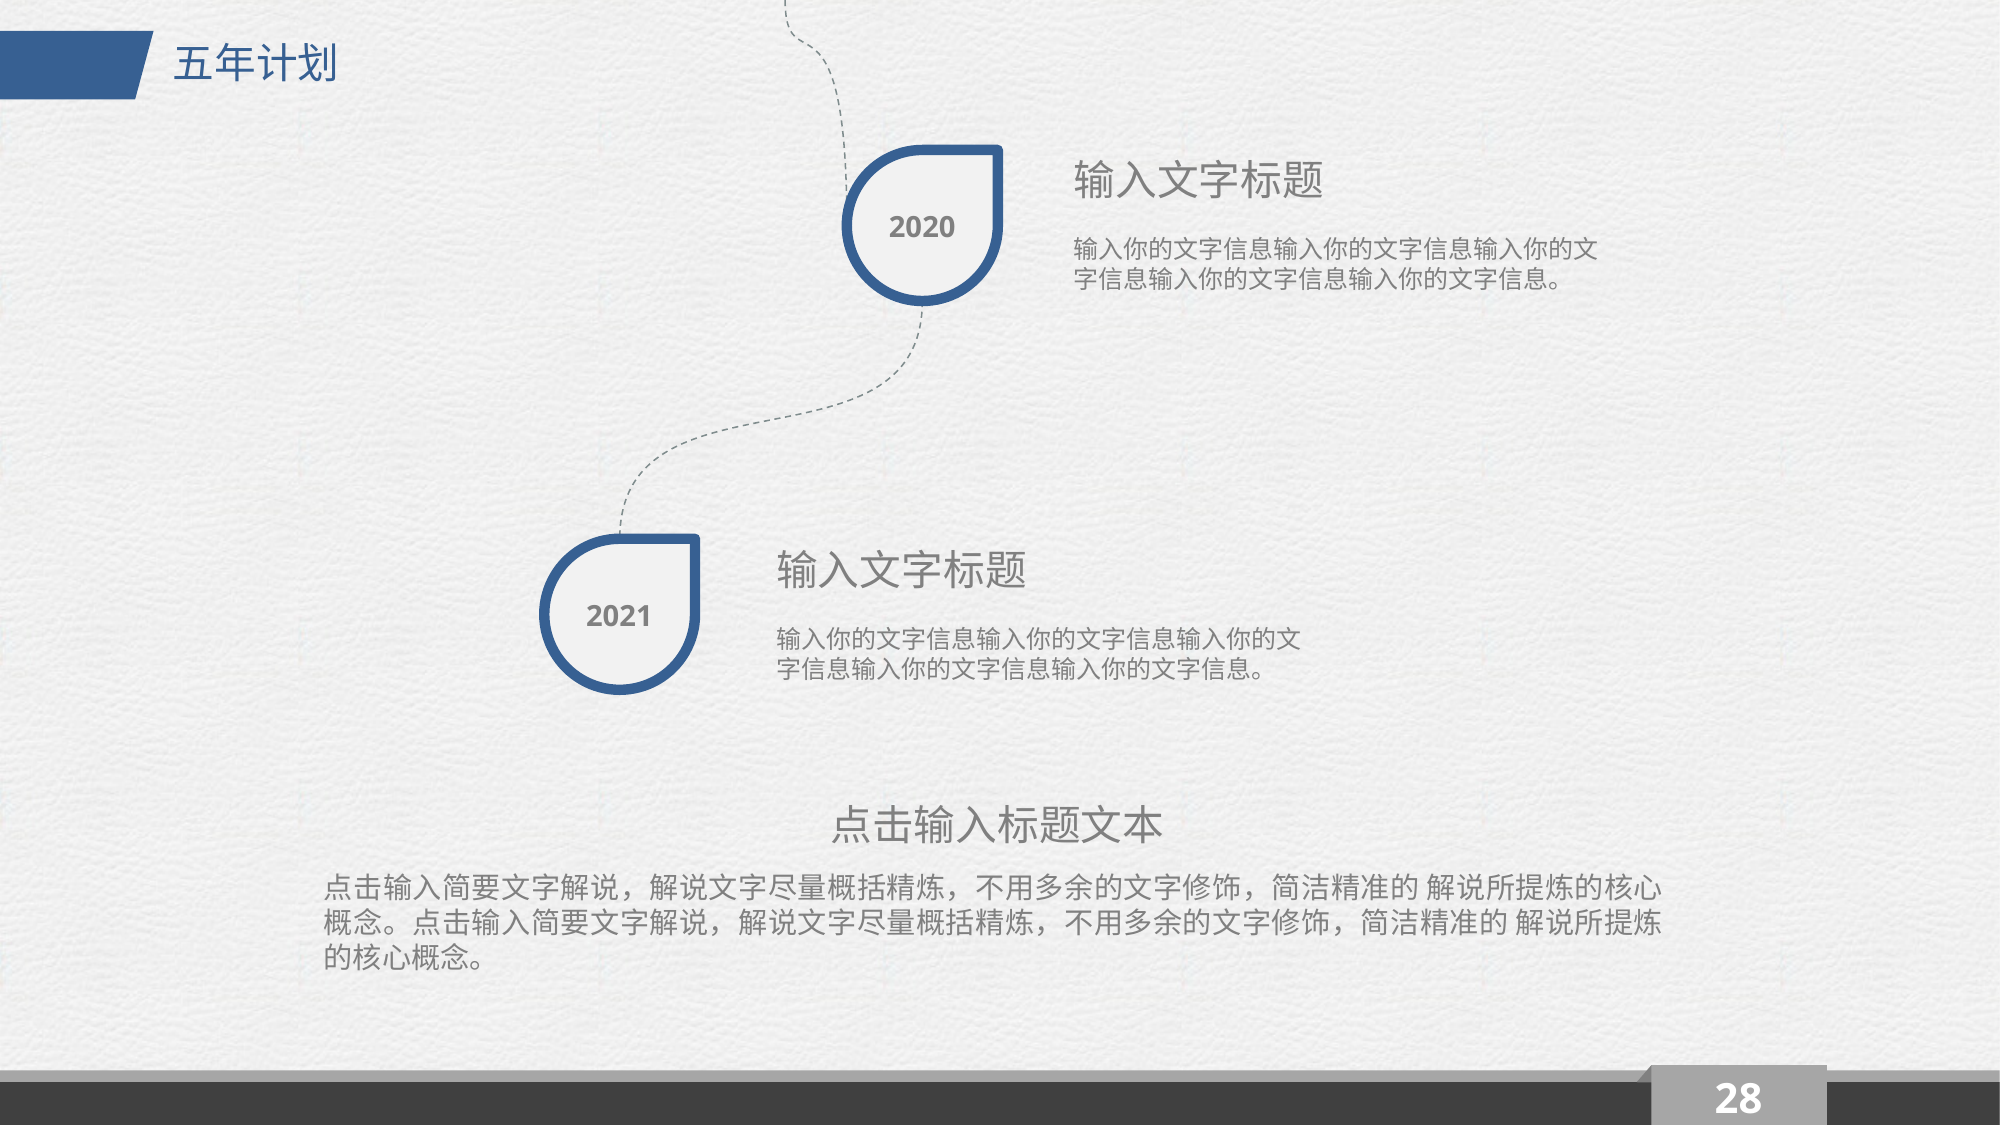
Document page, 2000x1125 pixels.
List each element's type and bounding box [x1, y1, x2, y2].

picture [0, 0, 2000, 1125]
text_box [651, 268, 891, 572]
text_box [702, 81, 929, 144]
